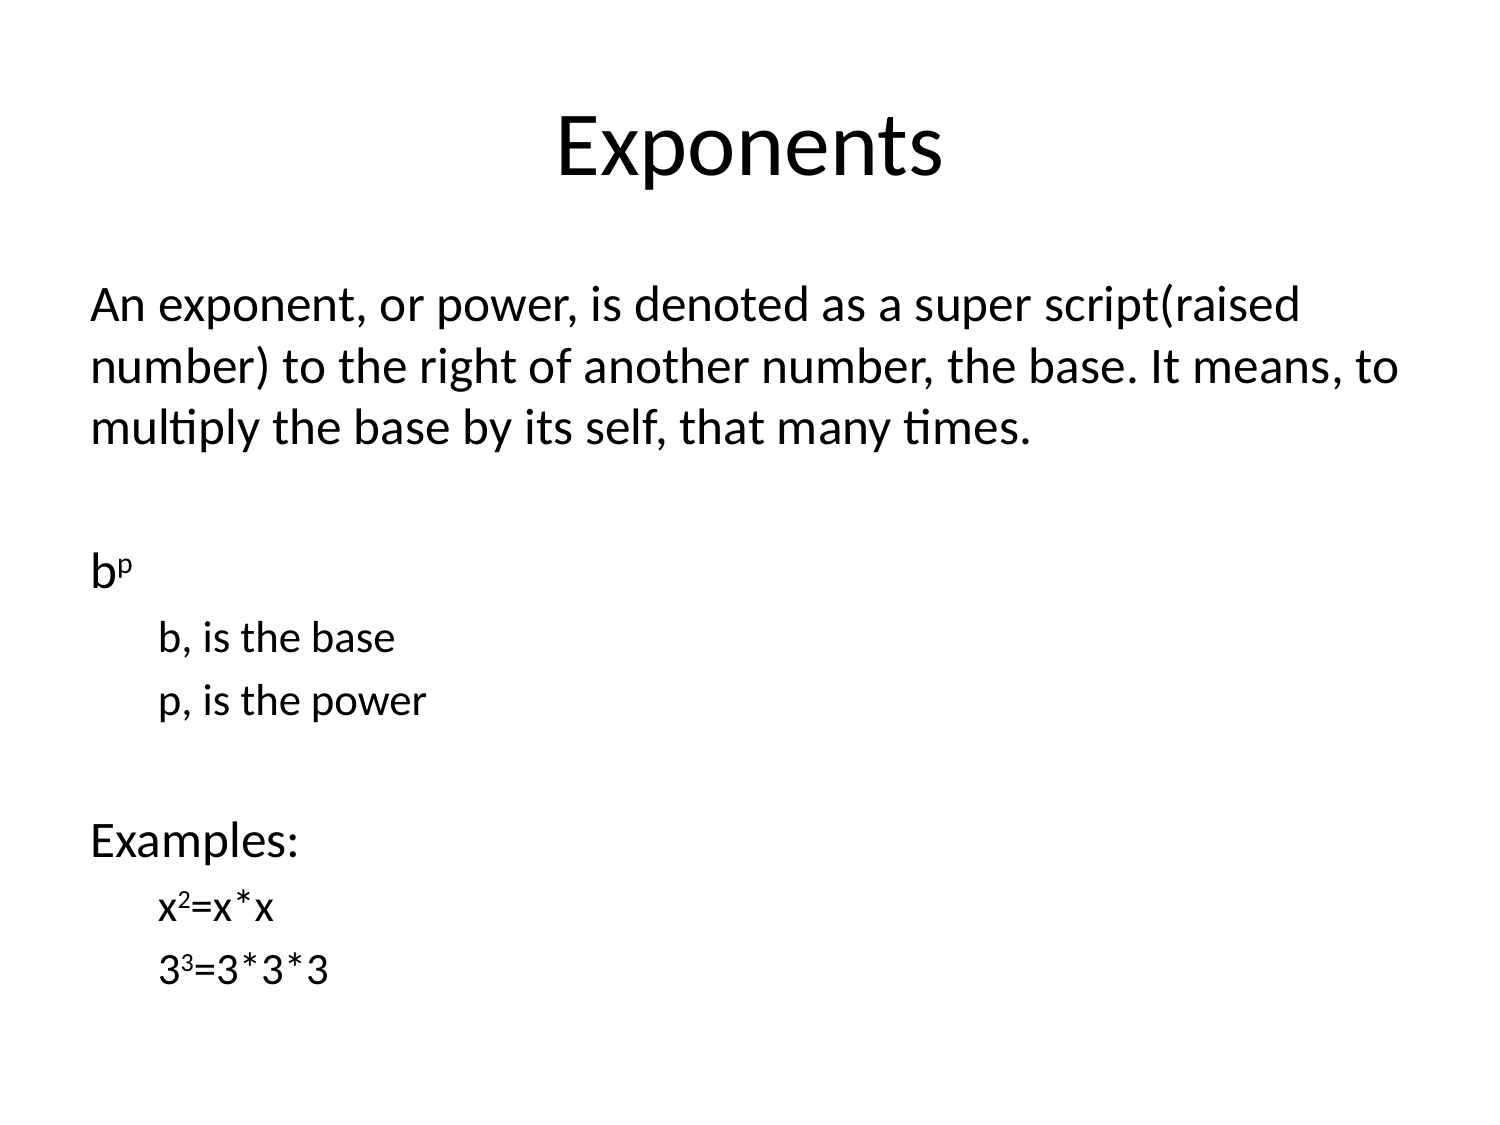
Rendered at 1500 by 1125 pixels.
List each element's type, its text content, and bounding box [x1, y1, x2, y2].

list An exponent, or power, is denoted as a super script(raised number) to the right of another number, the base. It means, to multiply the base by its self, that many times. bp b, is the base p, is the power Examples: x2=x*x 33=3*3*3 [75, 262, 1425, 1005]
title Exponents [75, 45, 1425, 233]
